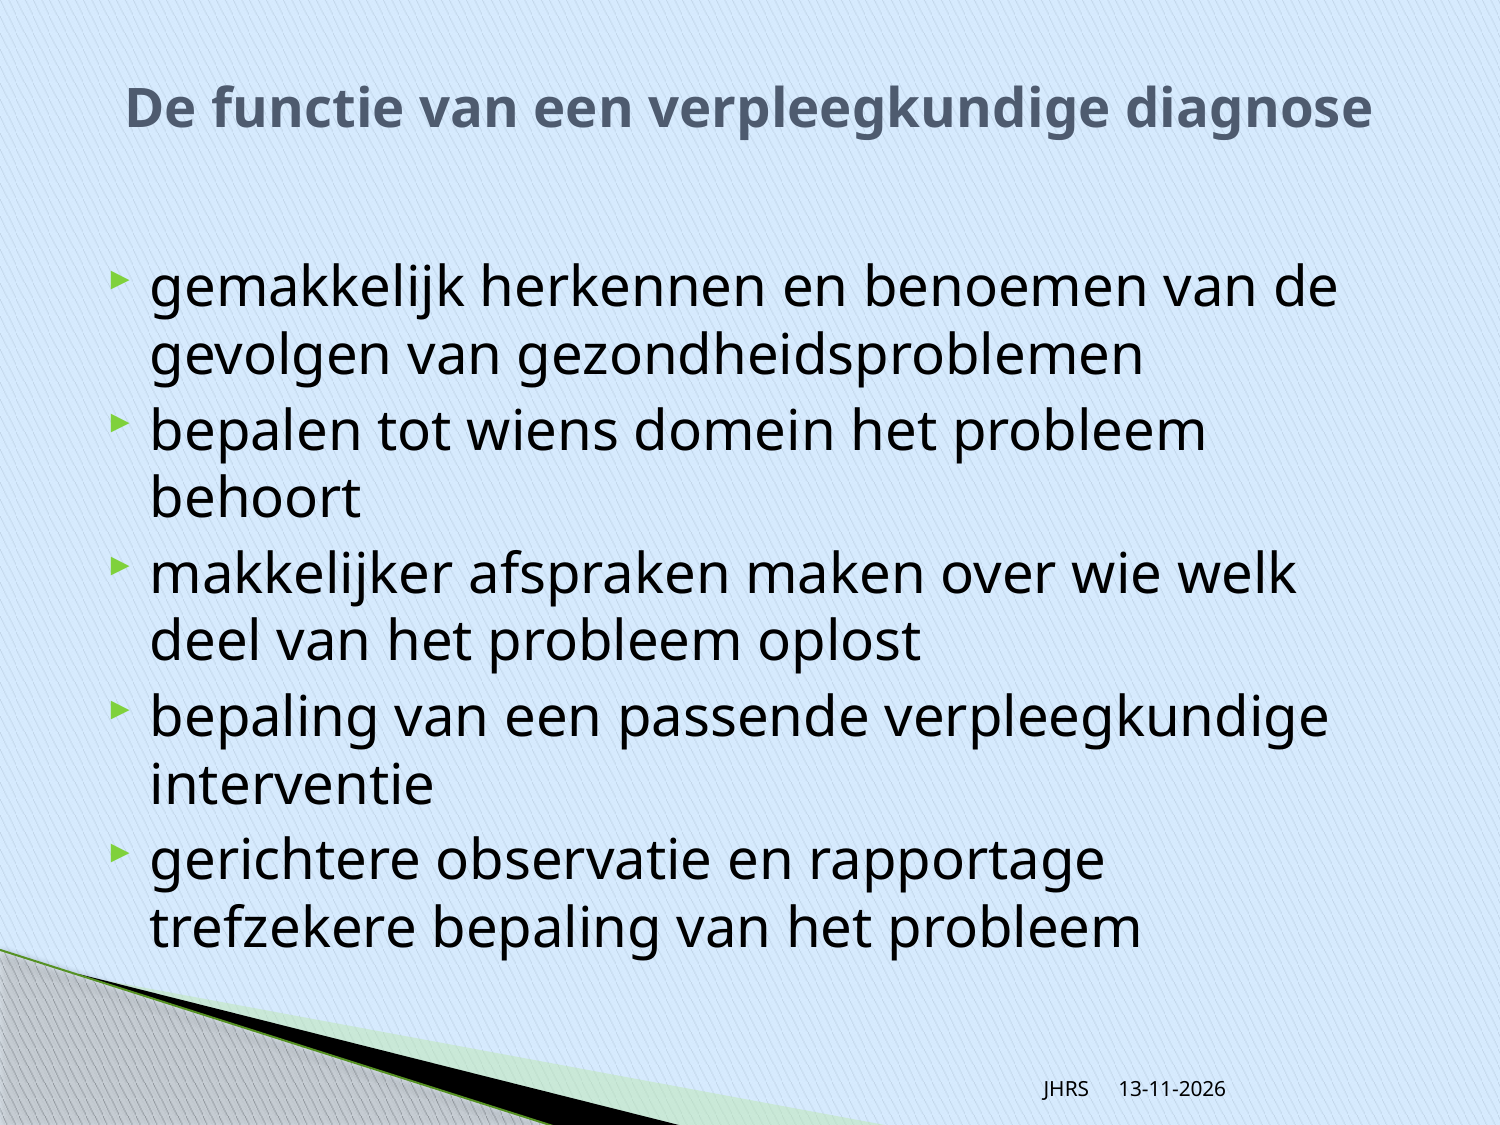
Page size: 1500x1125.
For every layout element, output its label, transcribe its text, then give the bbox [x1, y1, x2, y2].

footer JHRS [718, 1051, 1105, 1112]
title De functie van een verpleegkundige diagnose [75, 45, 1425, 233]
list gemakkelijk herkennen en benoemen van de gevolgen van gezondheidsproblemen bepalen tot wiens domein het probleem behoort makkelijker afspraken maken over wie welk deel van het probleem oplost bepaling van een passende verpleegkundige interventie gerichtere observatie en rapportage trefzekere bepaling van het probleem [75, 243, 1424, 1024]
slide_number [1105, 1051, 1419, 1112]
